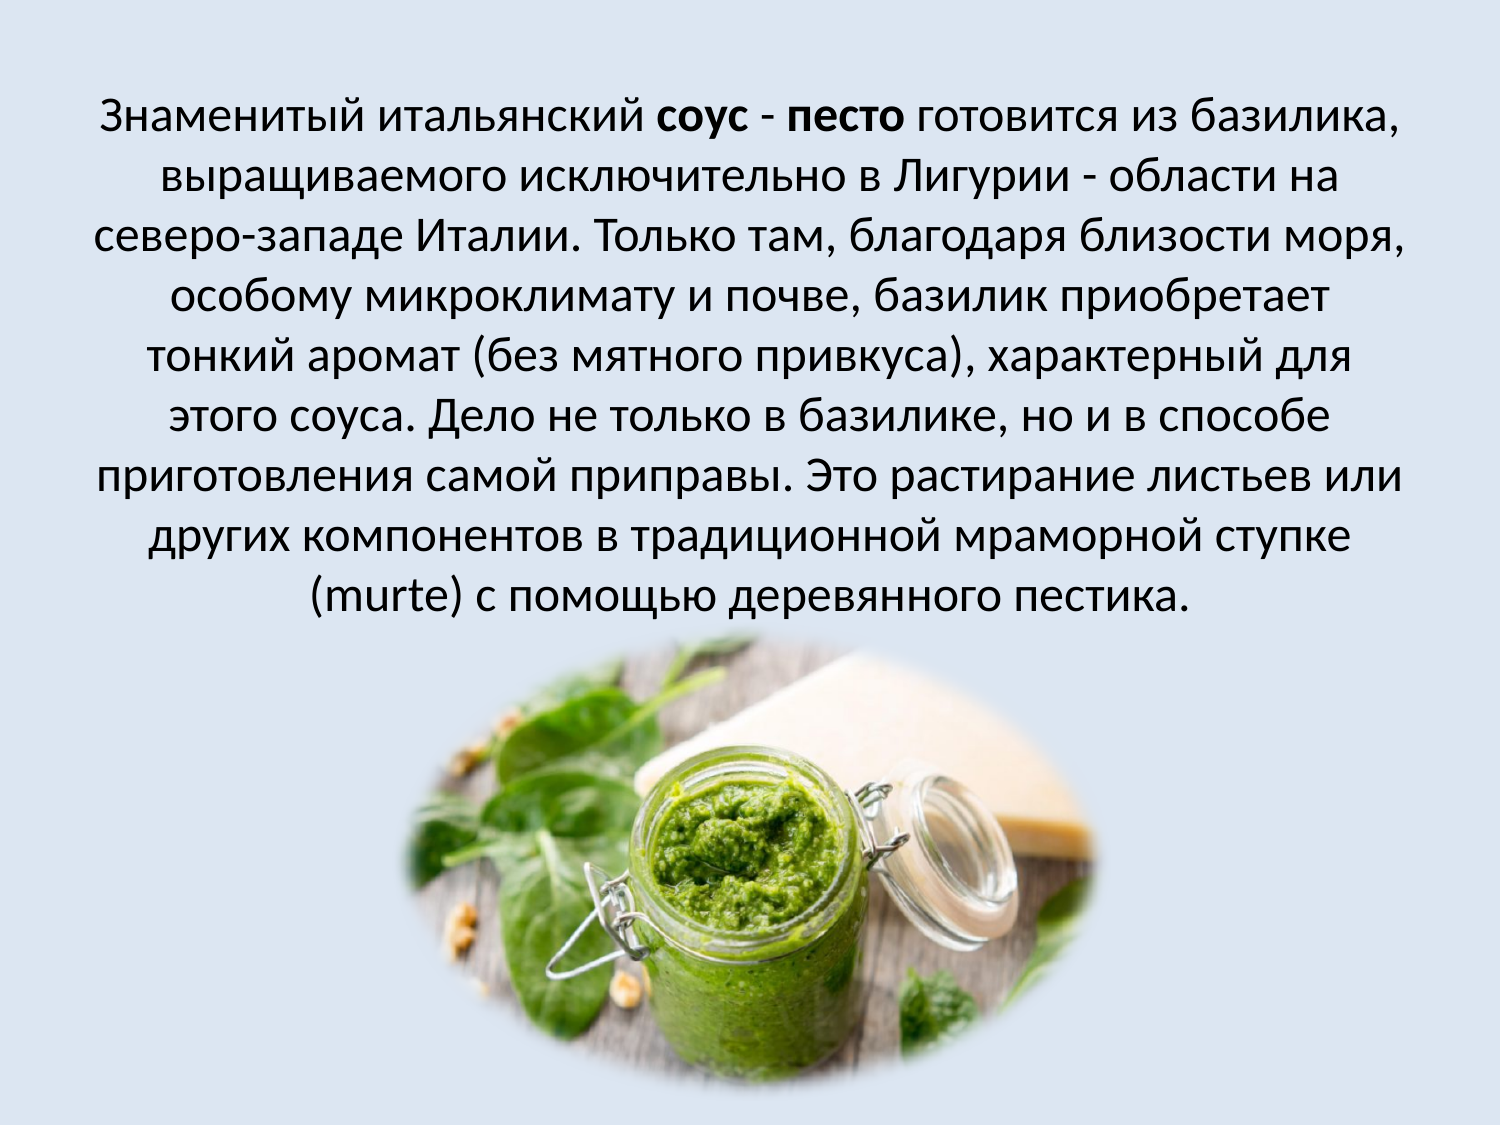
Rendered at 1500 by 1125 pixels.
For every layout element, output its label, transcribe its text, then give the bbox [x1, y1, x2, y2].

picture [391, 621, 1113, 1102]
title Знаменитый итальянский соус - песто готовится из базилика, выращиваемого исключительно в Лигурии - области на северо-западе Италии. Только там, благодаря близости моря, особому микроклимату и почве, базилик приобретает тонкий аромат (без мятного привкуса), характерный для этого соуса. Дело не только в базилике, но и в способе приготовления самой приправы. Это растирание листьев или других компонентов в традиционной мраморной ступке (murte) с помощью деревянного пестика. [75, 45, 1425, 657]
